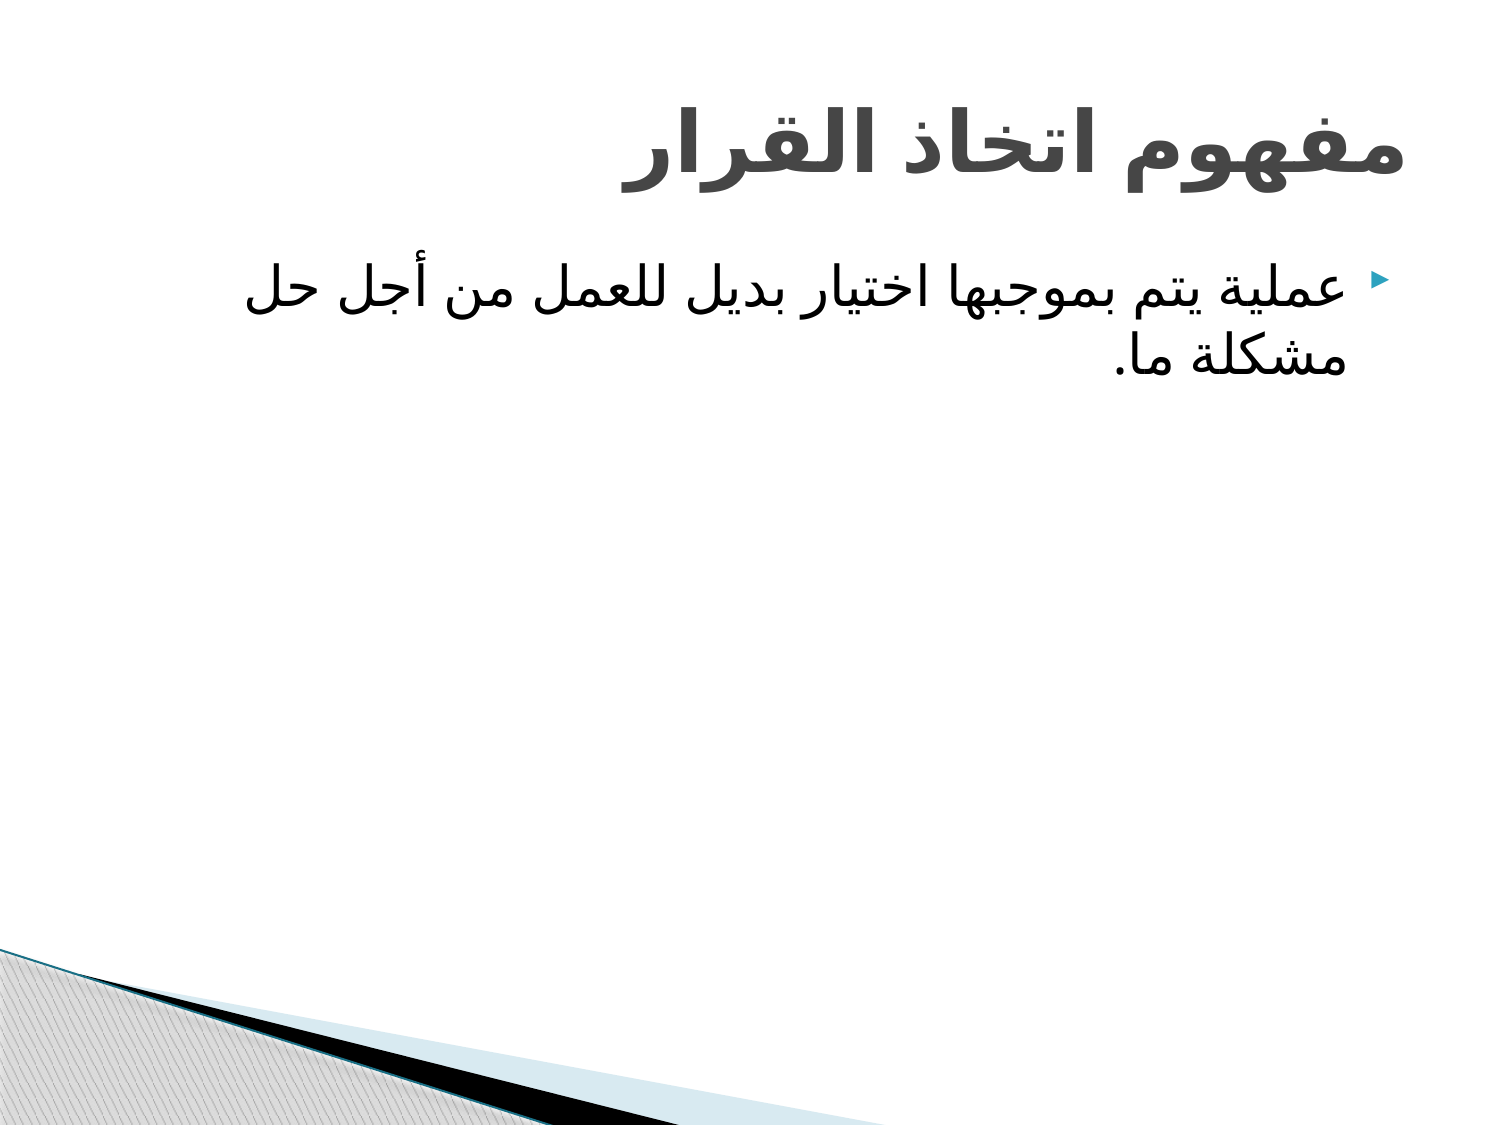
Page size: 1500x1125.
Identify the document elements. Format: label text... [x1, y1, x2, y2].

list عملية يتم بموجبها اختيار بديل للعمل من أجل حل مشكلة ما. [75, 243, 1425, 986]
title مفهوم اتخاذ القرار [75, 45, 1425, 233]
